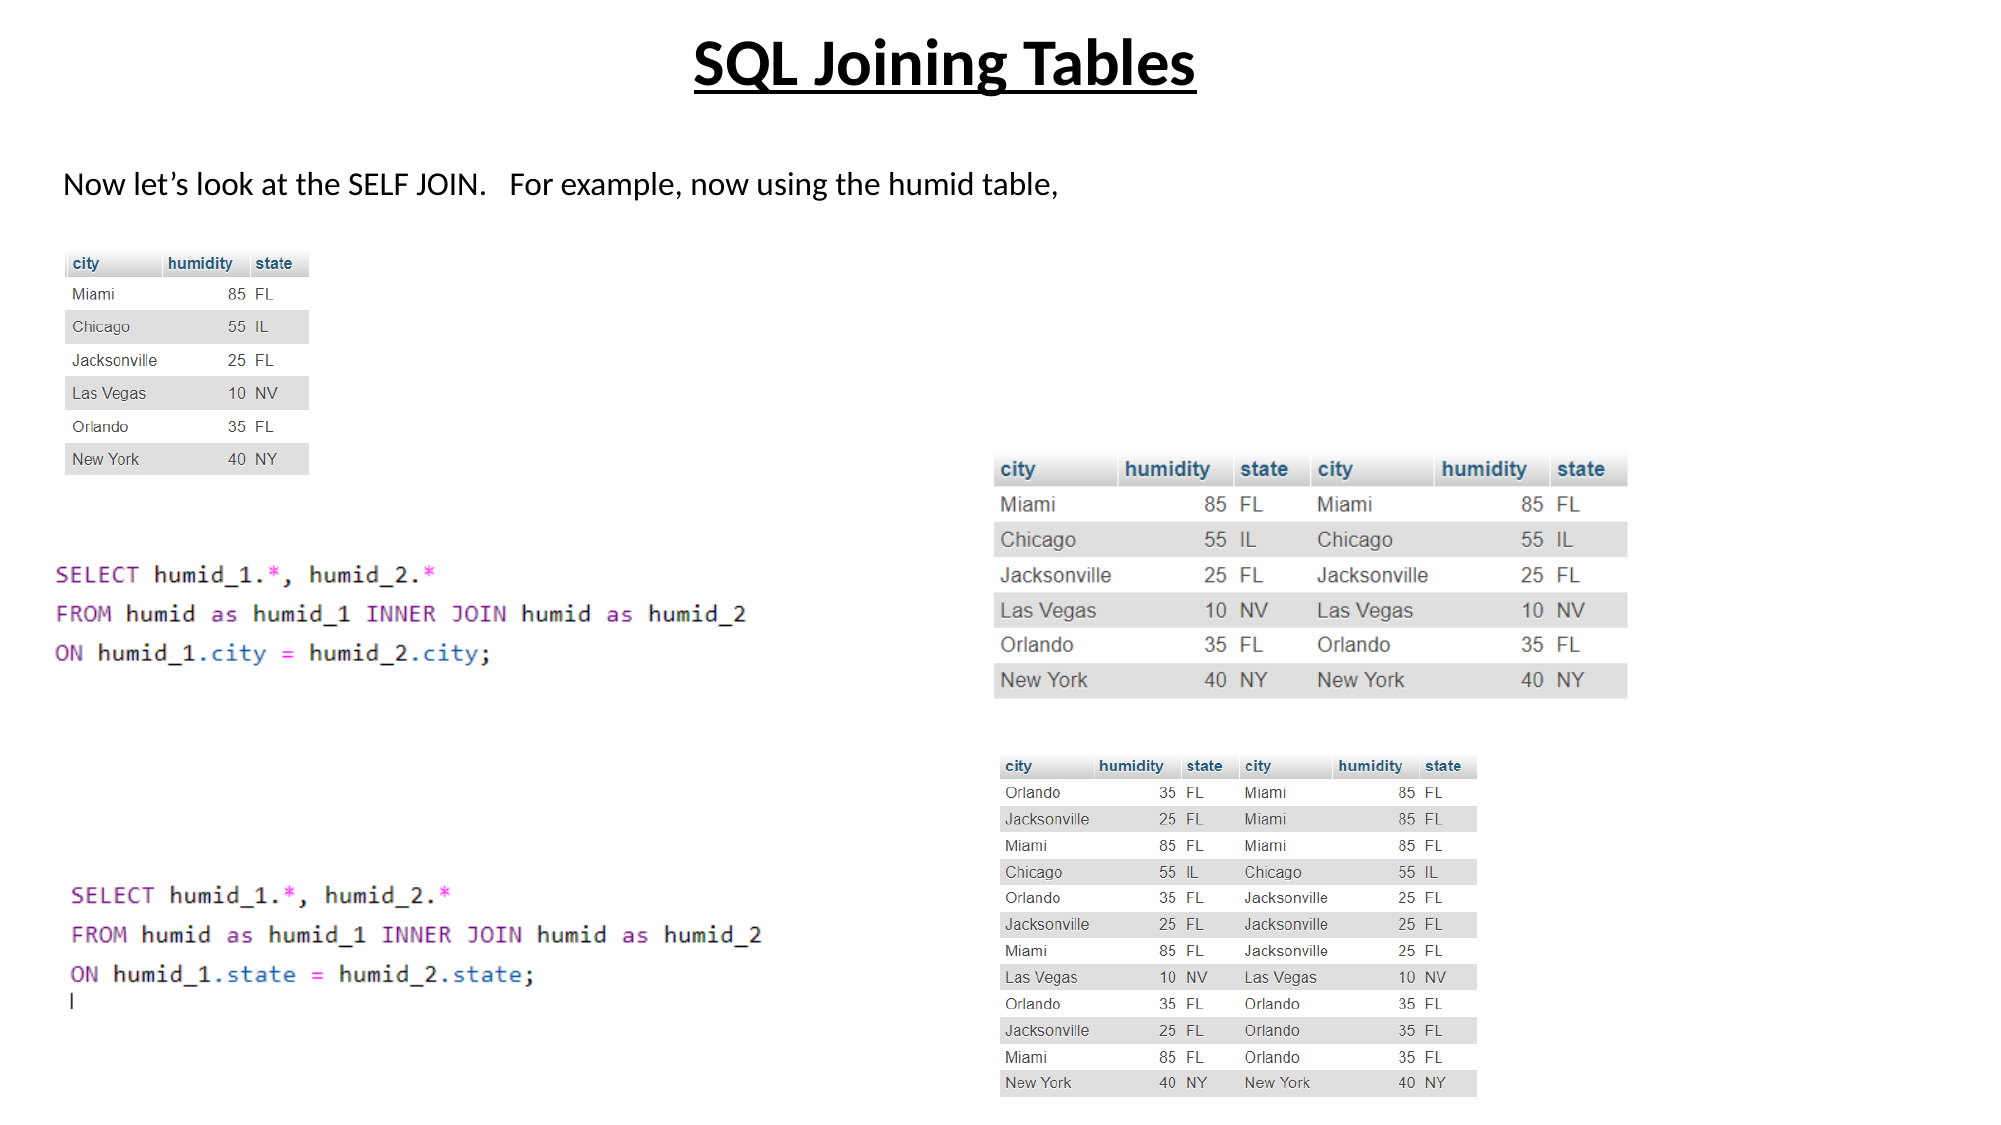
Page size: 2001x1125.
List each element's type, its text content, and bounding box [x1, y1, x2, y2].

text_box SQL Joining Tables [678, 11, 1212, 107]
text_box Now let’s look at the SELF JOIN. For example, now using the humid table, [48, 155, 1346, 210]
picture [994, 451, 1634, 700]
picture [65, 875, 776, 1009]
picture [65, 249, 309, 475]
picture [48, 553, 754, 675]
picture [999, 751, 1477, 1100]
